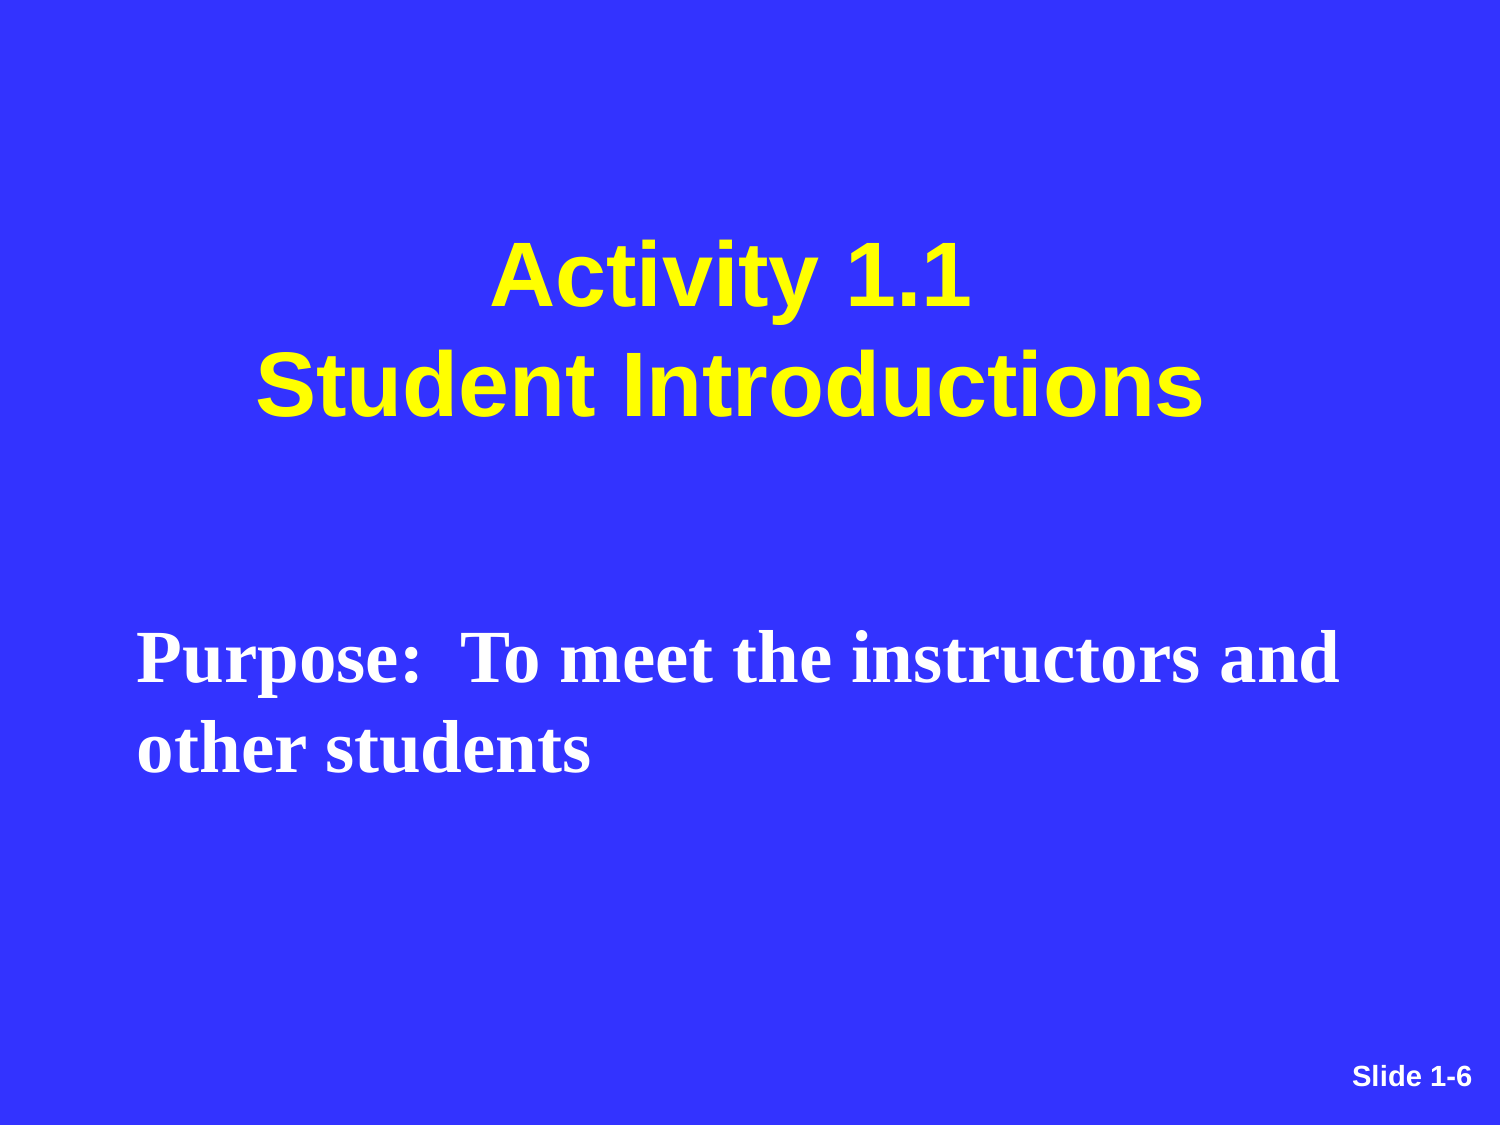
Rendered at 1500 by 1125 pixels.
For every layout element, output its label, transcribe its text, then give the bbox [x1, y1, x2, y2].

slide_number Slide 1-6 [1137, 1049, 1488, 1125]
list Purpose: To meet the instructors and other students [112, 599, 1388, 853]
text_box Activity 1.1 Student Introductions [37, 224, 1425, 425]
